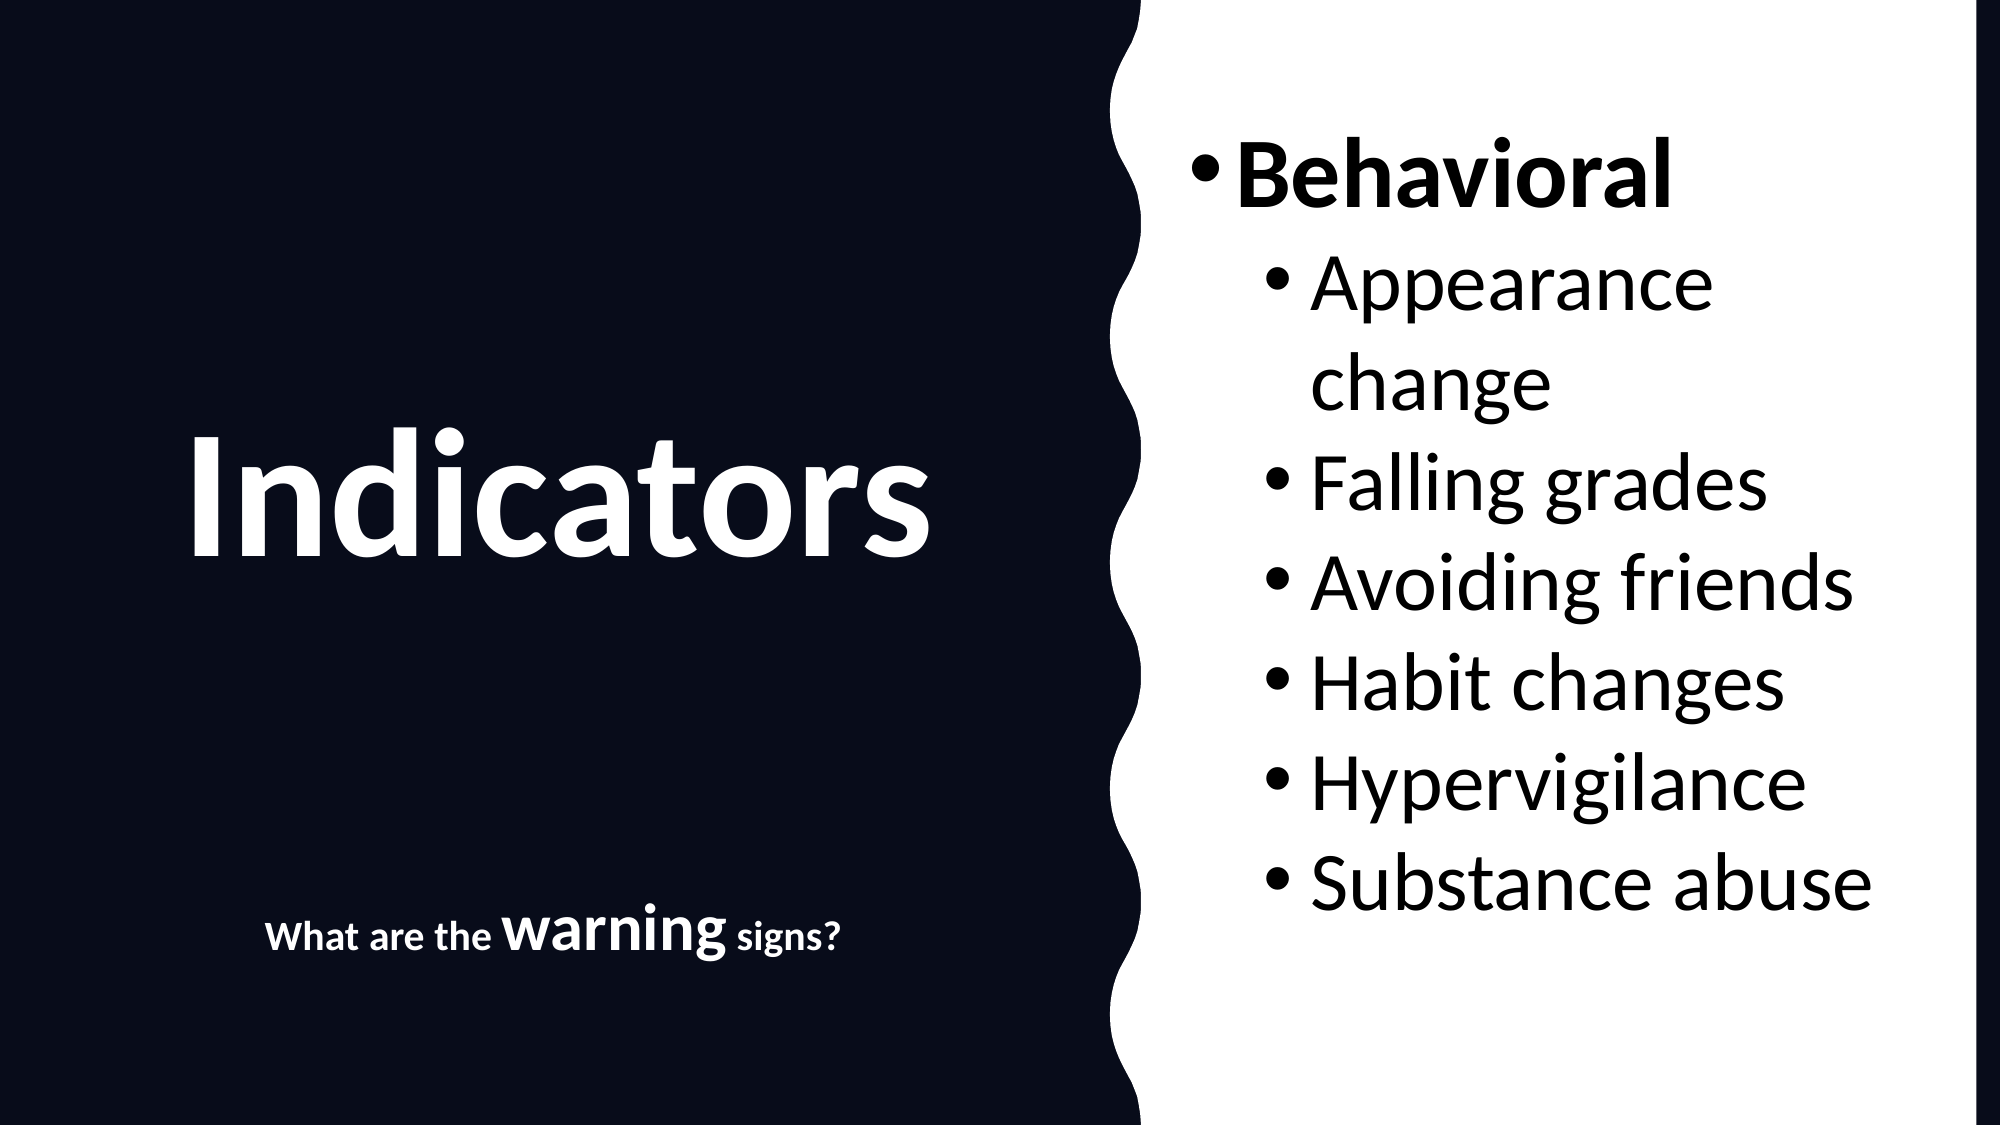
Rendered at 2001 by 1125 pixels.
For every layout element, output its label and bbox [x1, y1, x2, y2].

text_box [0, 0, 2000, 1125]
